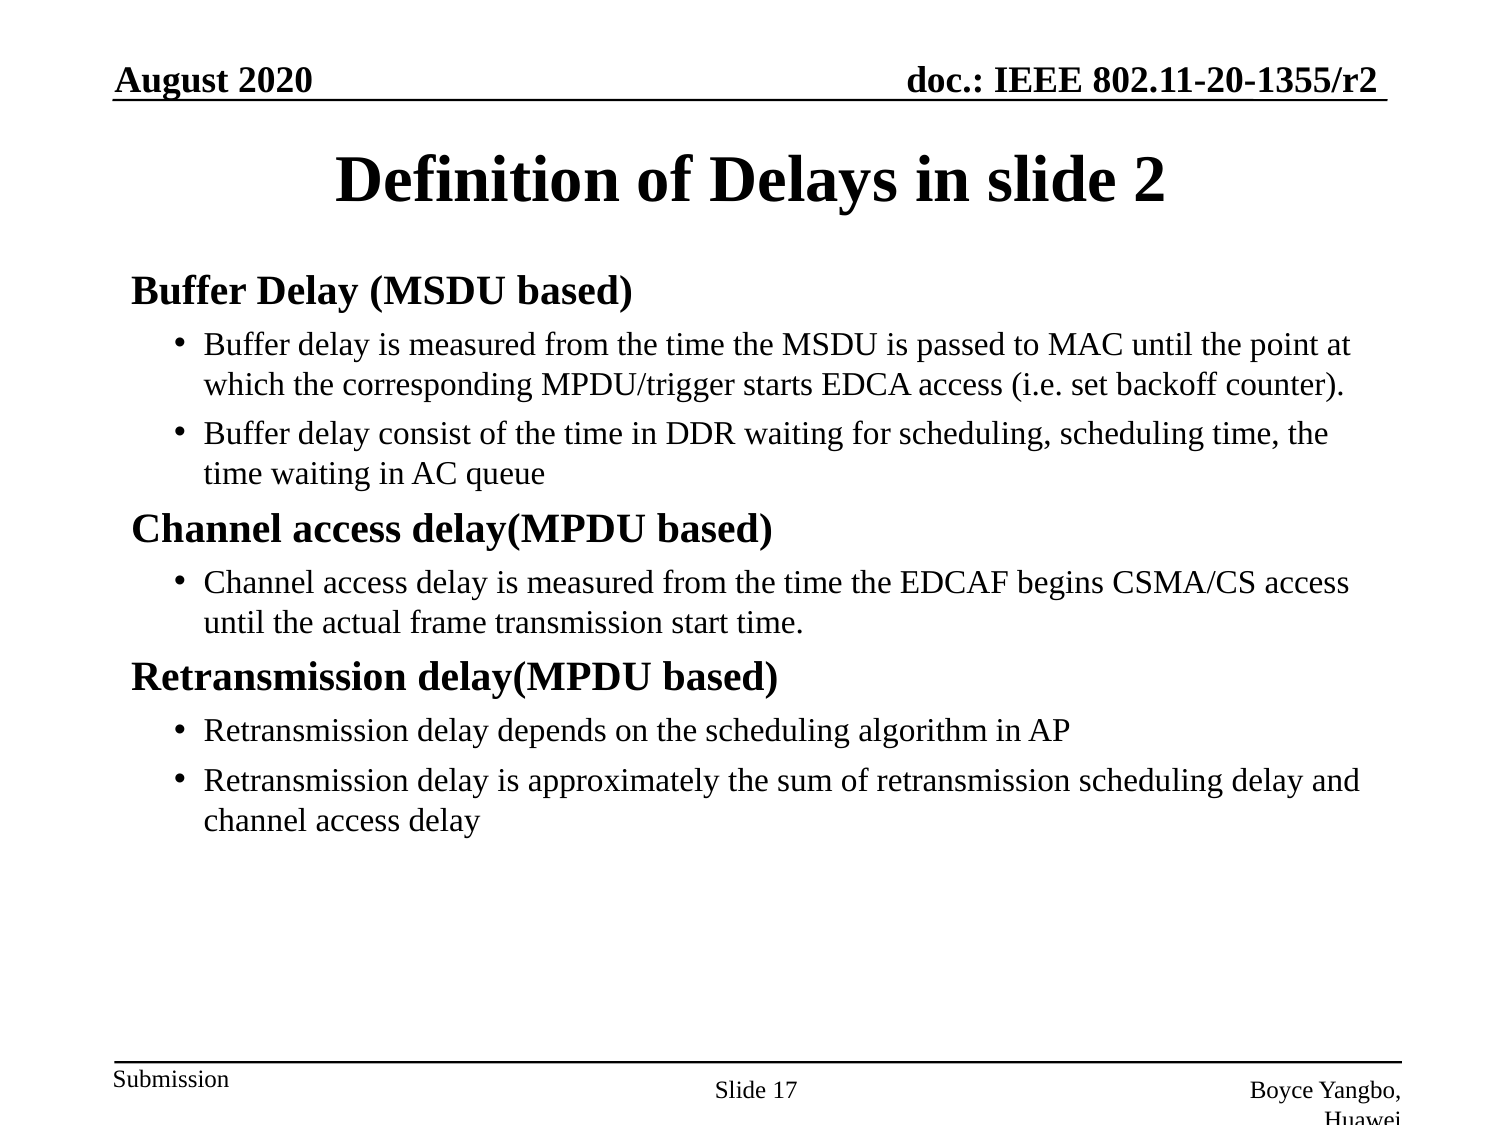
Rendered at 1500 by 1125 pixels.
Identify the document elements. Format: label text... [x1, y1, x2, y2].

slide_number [114, 54, 316, 101]
title Definition of Delays in slide 2 [114, 59, 1390, 291]
footer Boyce Yangbo, Huawei [1186, 1073, 1402, 1105]
slide_number Slide 17 [712, 1073, 800, 1105]
text_box Buffer Delay (MSDU based) Buffer delay is measured from the time the MSDU is passed to MAC until the point at which the corresponding MPDU/trigger starts EDCA access (i.e. set backoff counter). Buffer delay consist of the time in DDR waiting for scheduling, scheduling time, the time waiting in AC queue Channel access delay(MPDU based) Channel access delay is measured from the time the EDCAF begins CSMA/CS access until the actual frame transmission start time. Retransmission delay(MPDU based) Retransmission delay depends on the scheduling algorithm in AP Retransmission delay is approximately the sum of retransmission scheduling delay and channel access delay [41, 255, 1388, 846]
